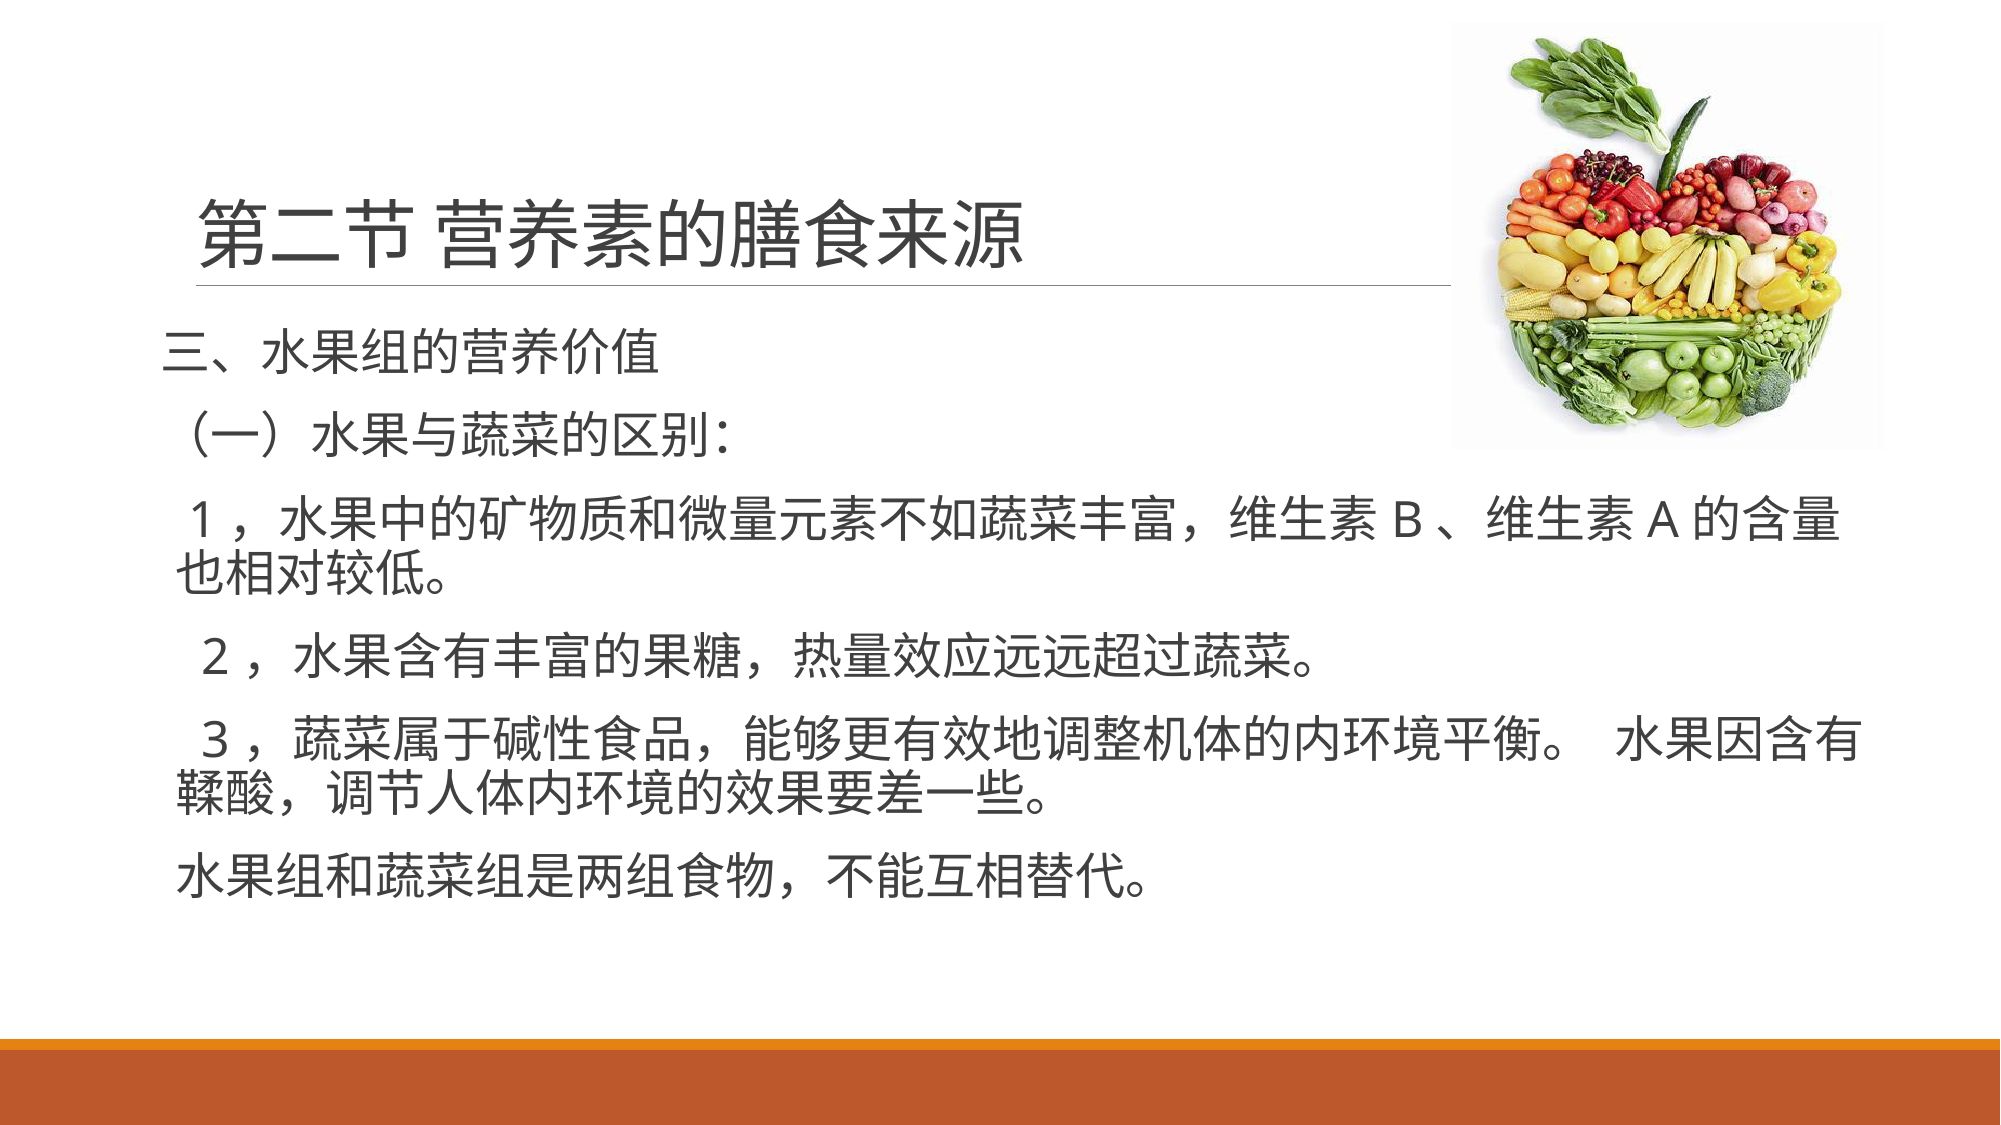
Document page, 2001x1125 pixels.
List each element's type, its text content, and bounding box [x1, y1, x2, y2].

picture [1450, 21, 1884, 451]
list 三、水果组的营养价值 （一）水果与蔬菜的区别： 1，水果中的矿物质和微量元素不如蔬菜丰富，维生素B、维生素A的含量也相对较低。 2，水果含有丰富的果糖，热量效应远远超过蔬菜。 3，蔬菜属于碱性食品，能够更有效地调整机体的内环境平衡。 水果因含有鞣酸，调节人体内环境的效果要差一些。 水果组和蔬菜组是两组食物，不能互相替代。 [160, 320, 1884, 932]
title 第二节 营养素的膳食来源 [180, 47, 1447, 285]
